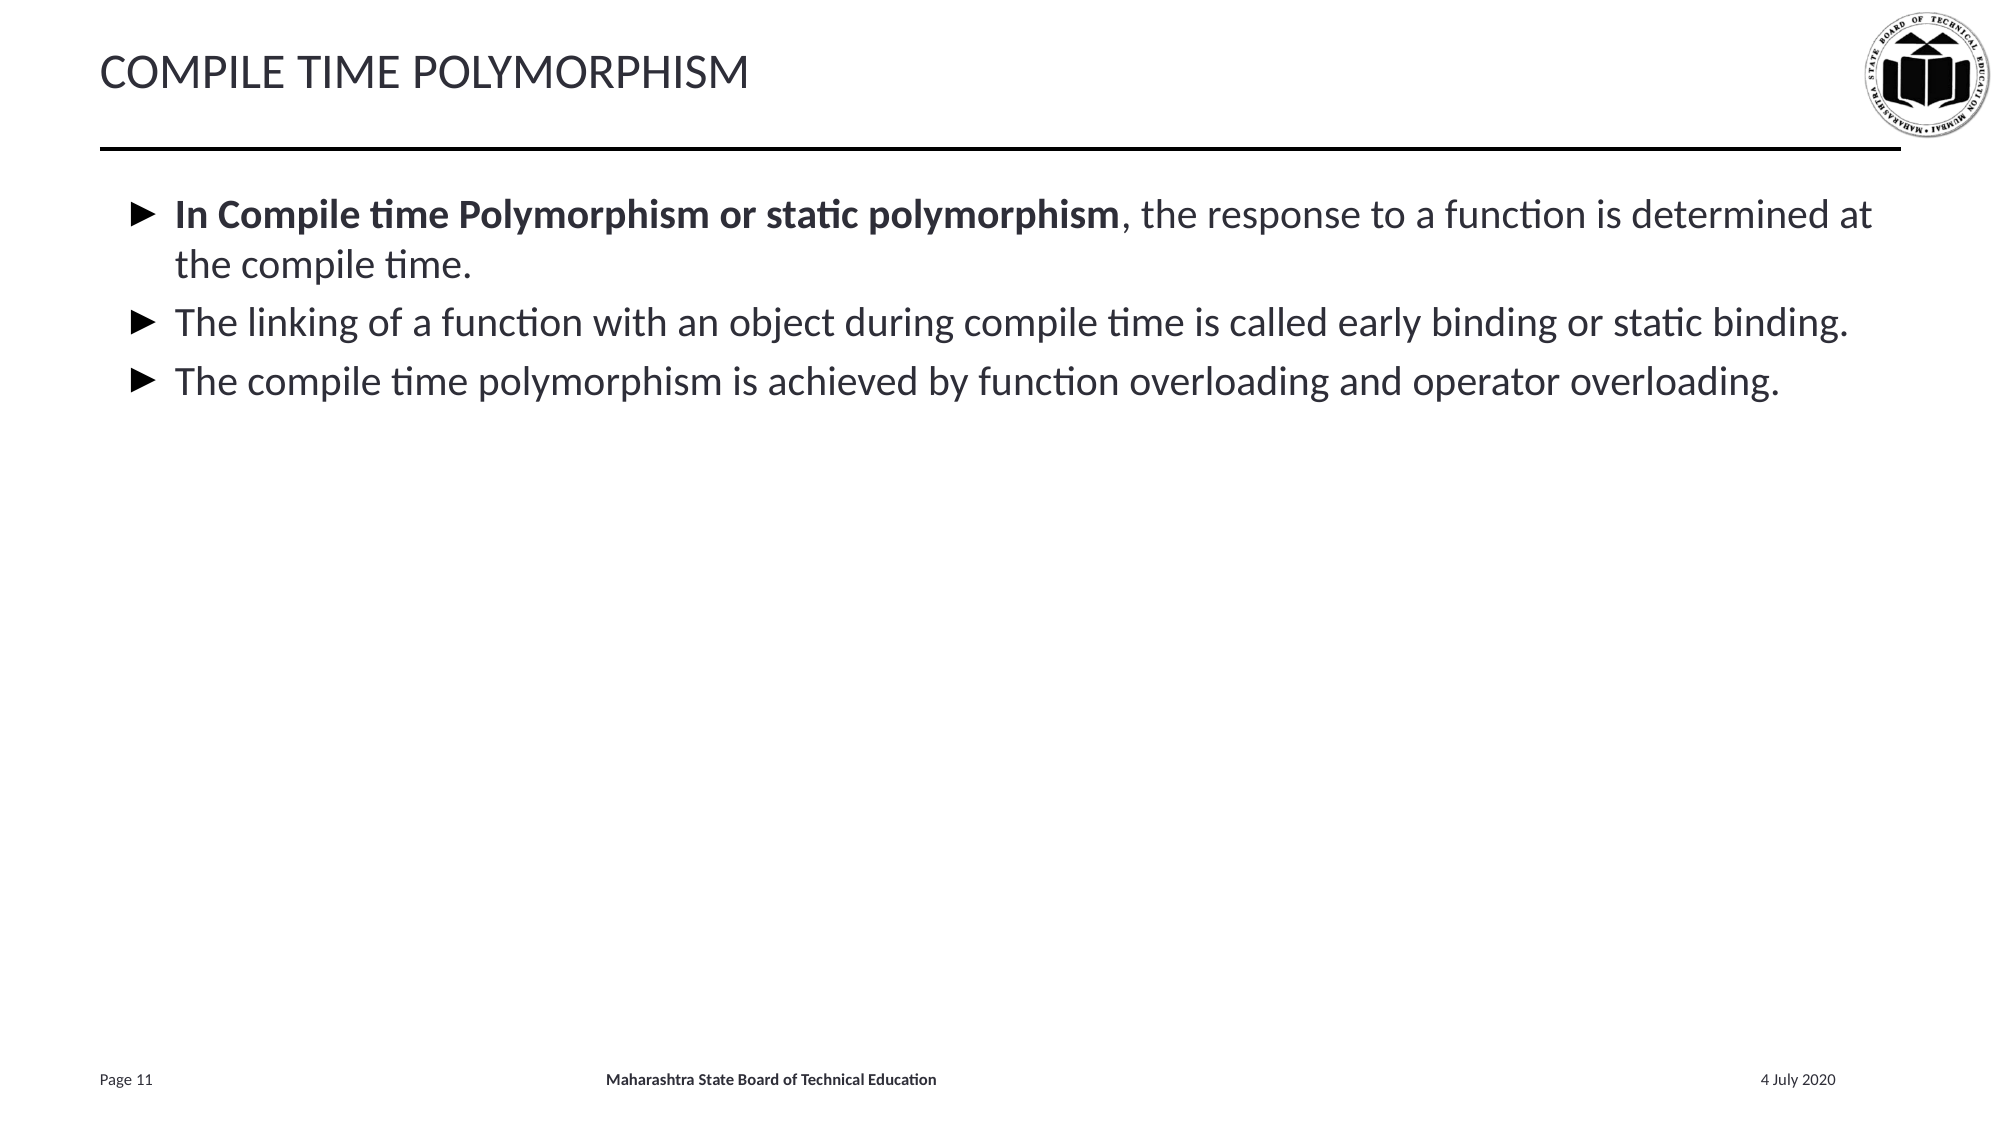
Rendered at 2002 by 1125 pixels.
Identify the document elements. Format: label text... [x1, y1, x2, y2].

title COMPILE TIME POLYMORPHISM [100, 48, 1901, 146]
picture [1852, 0, 2001, 149]
list In Compile time Polymorphism or static polymorphism, the response to a function is determined at the compile time. The linking of a function with an object during compile time is called early binding or static binding. The compile time polymorphism is achieved by function overloading and operator overloading. [100, 186, 1901, 999]
